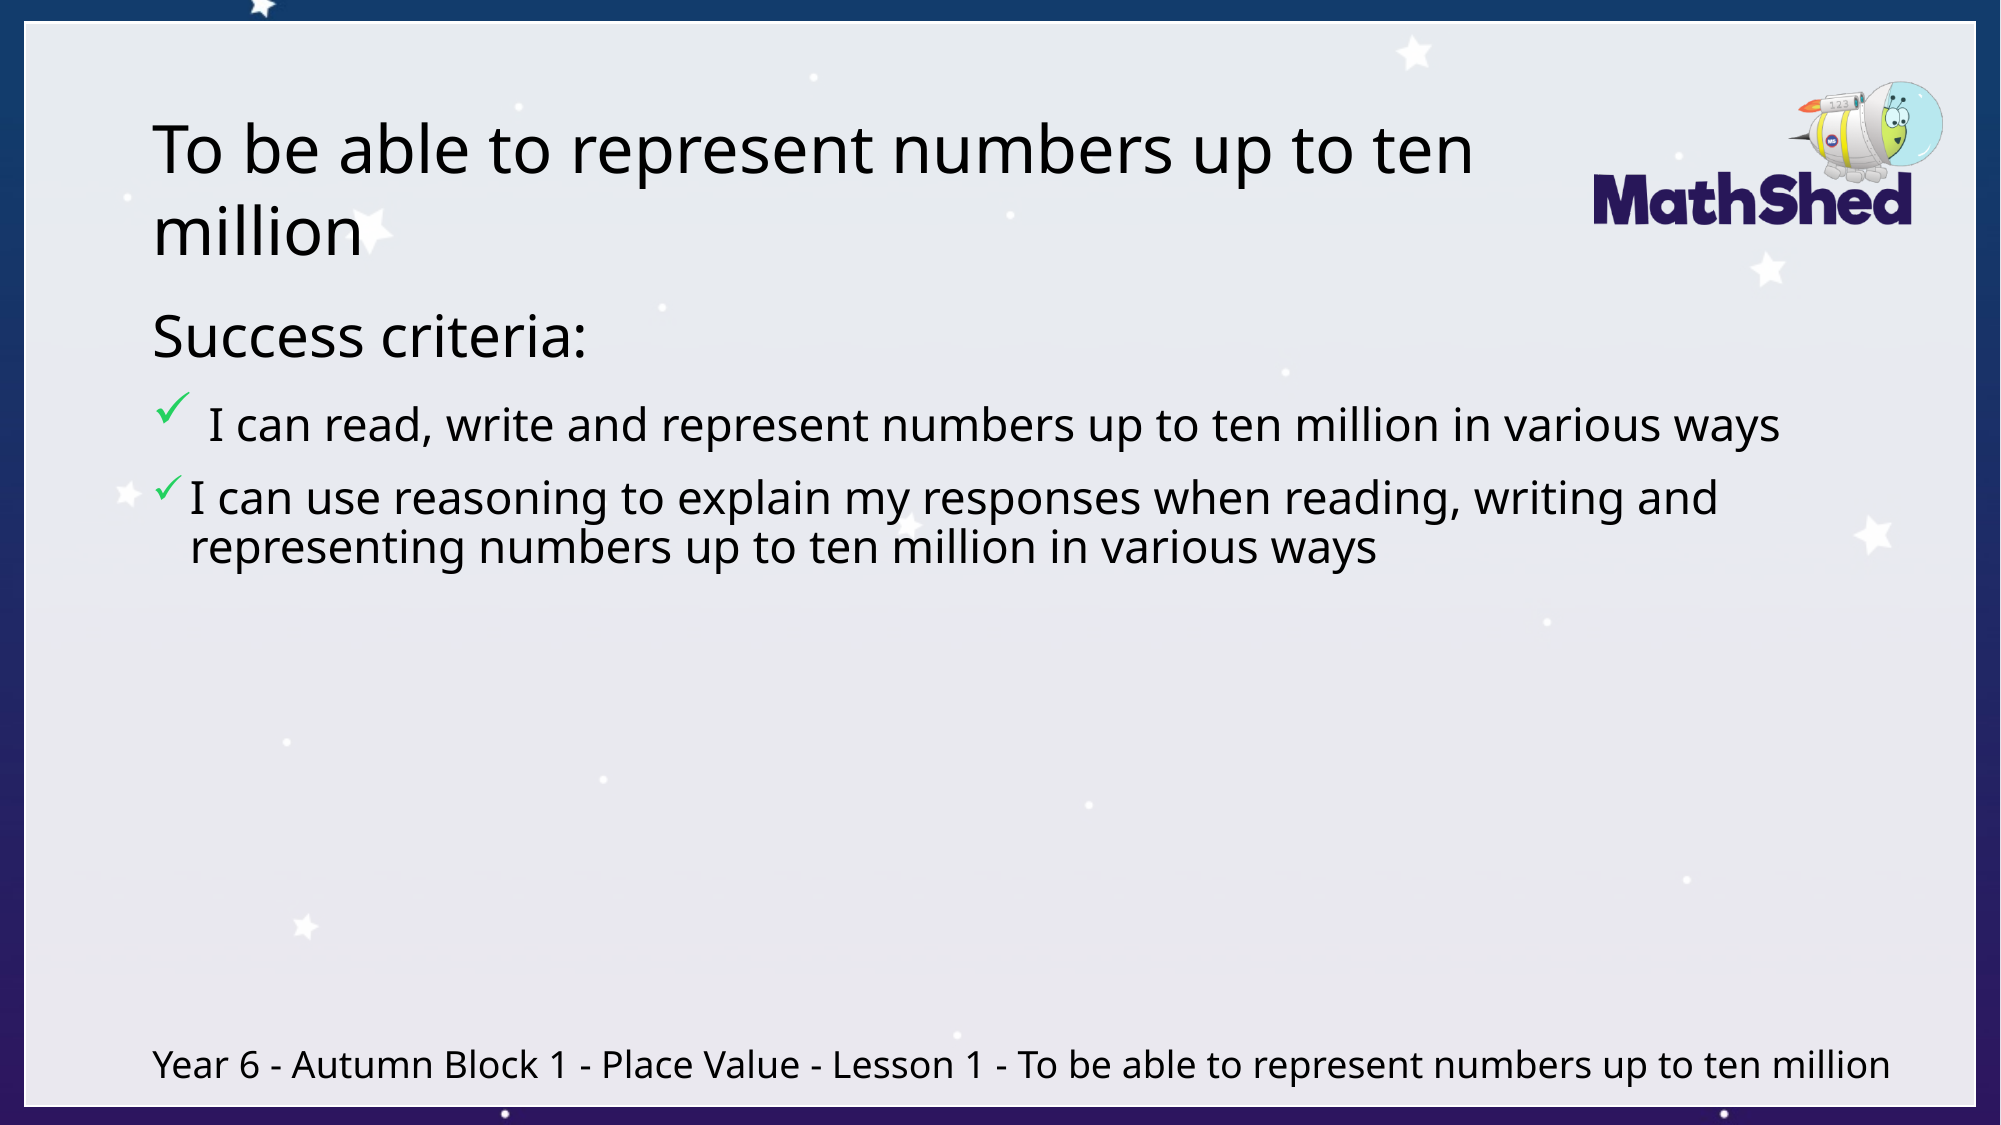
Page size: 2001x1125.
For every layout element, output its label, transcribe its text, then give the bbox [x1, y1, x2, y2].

title To be able to represent numbers up to ten million [137, 81, 1578, 299]
footer Year 6 - Autumn Block 1 - Place Value - Lesson 1 - To be able to represent numbers up to ten million [137, 1033, 1914, 1093]
list Success criteria: I can read, write and represent numbers up to ten million in various ways I can use reasoning to explain my responses when reading, writing and representing numbers up to ten million in various ways [137, 299, 1863, 1014]
picture [0, 0, 2001, 1125]
